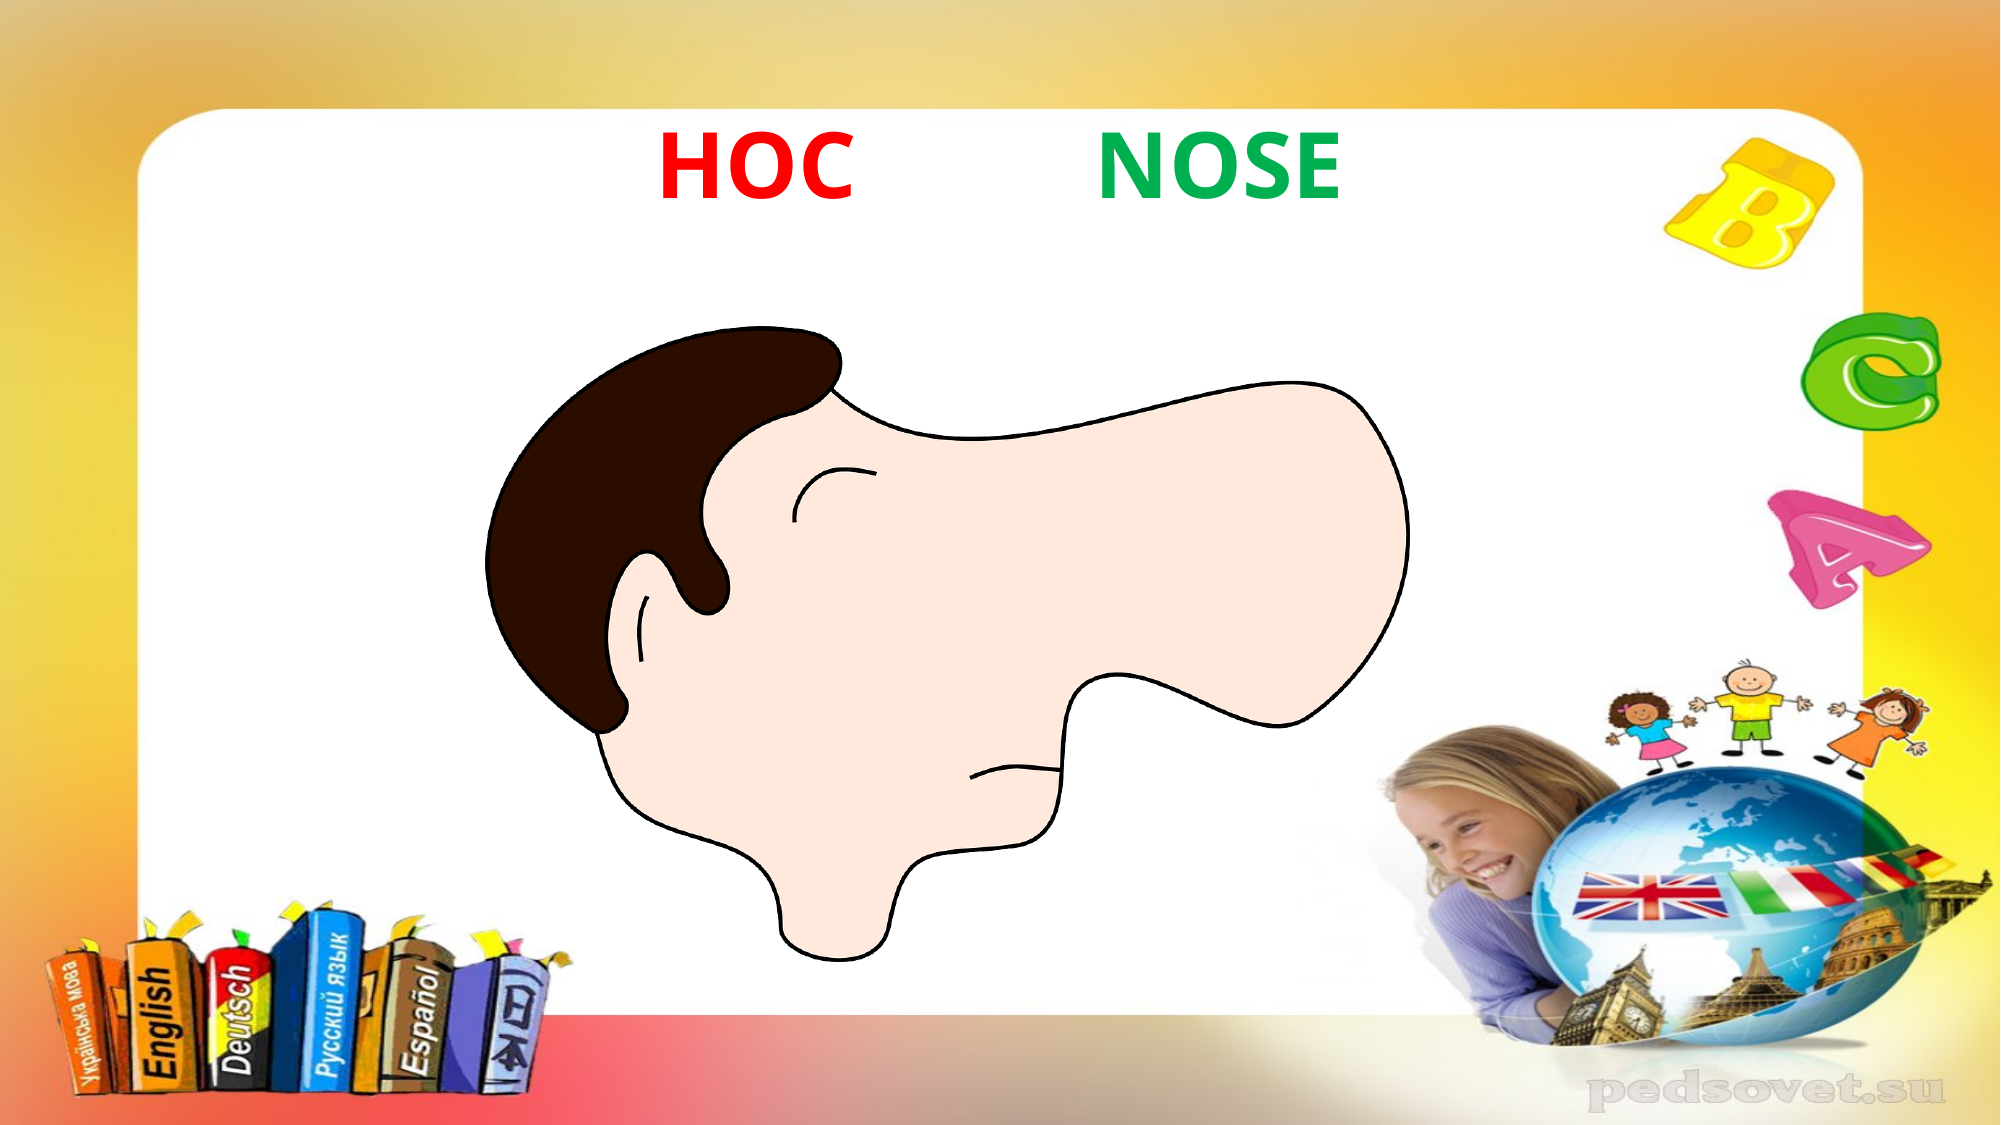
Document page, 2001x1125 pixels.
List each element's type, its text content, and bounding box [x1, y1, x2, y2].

picture [0, 0, 2001, 1125]
title НОС NOSE [137, 59, 1863, 278]
